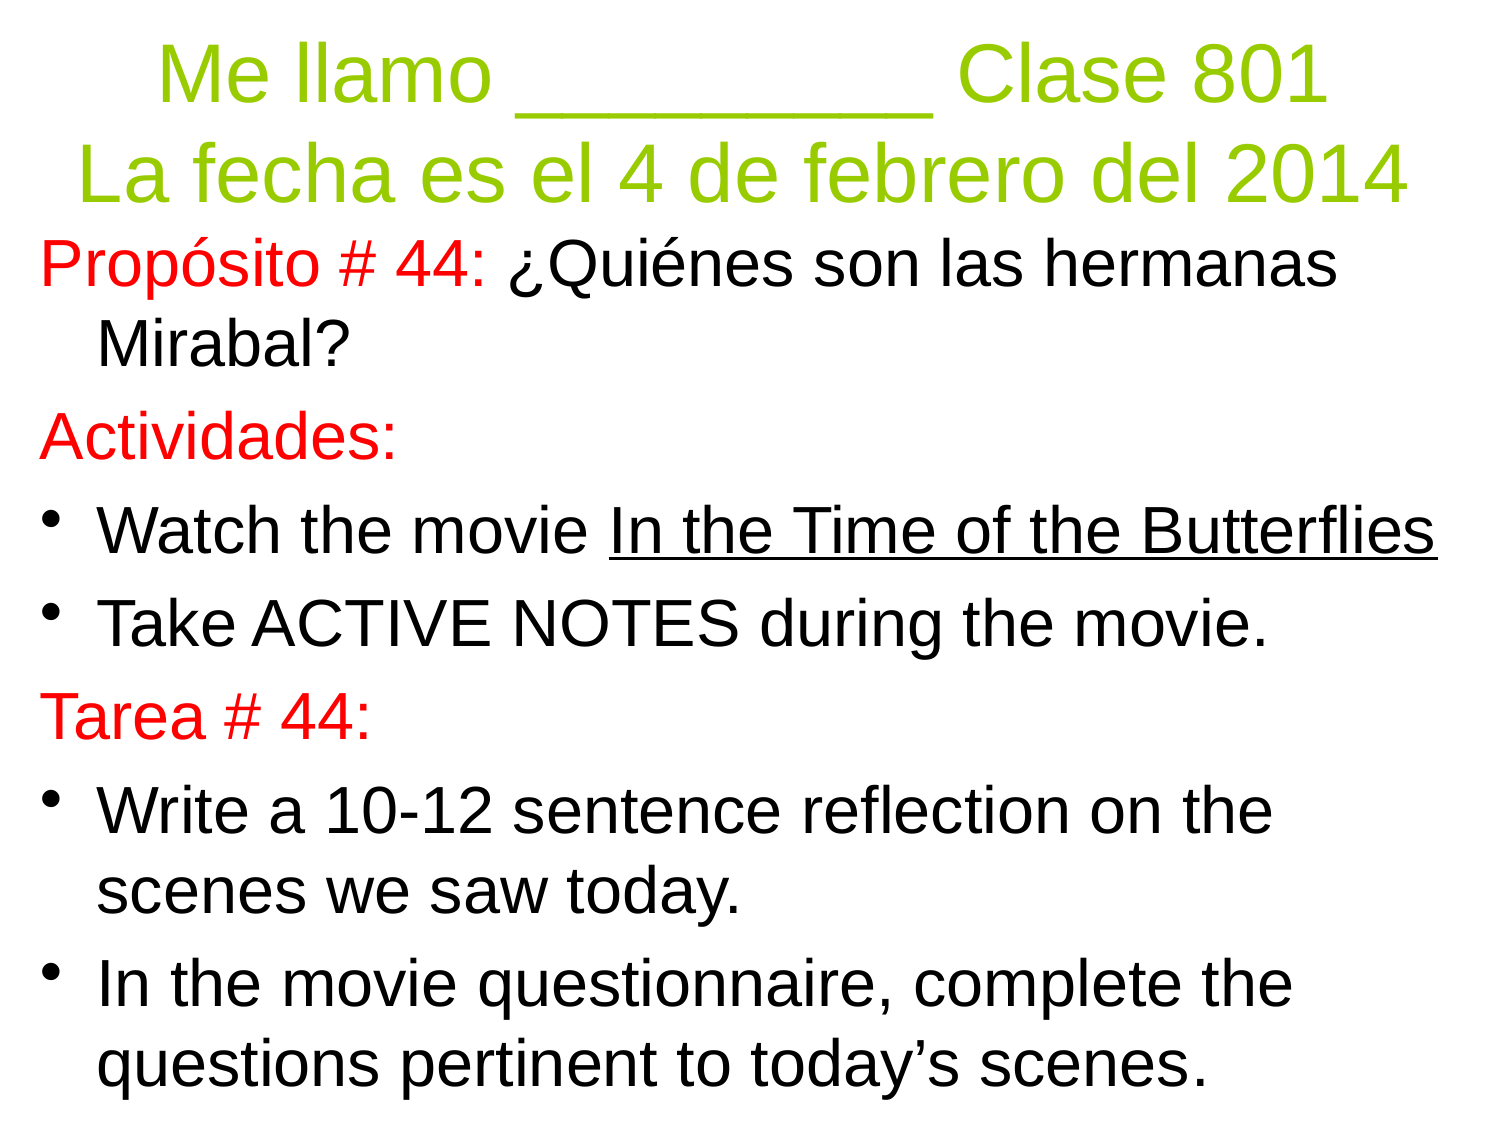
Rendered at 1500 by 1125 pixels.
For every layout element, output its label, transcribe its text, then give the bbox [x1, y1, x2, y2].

text_box Propósito # 44: ¿Quiénes son las hermanas Mirabal? Actividades: Watch the movie In the Time of the Butterflies Take ACTIVE NOTES during the movie. Tarea # 44: Write a 10-12 sentence reflection on the scenes we saw today. In the movie questionnaire, complete the questions pertinent to today’s scenes. [24, 212, 1463, 1038]
title Me llamo _________ Clase 801 La fecha es el 4 de febrero del 2014 [24, 24, 1463, 212]
